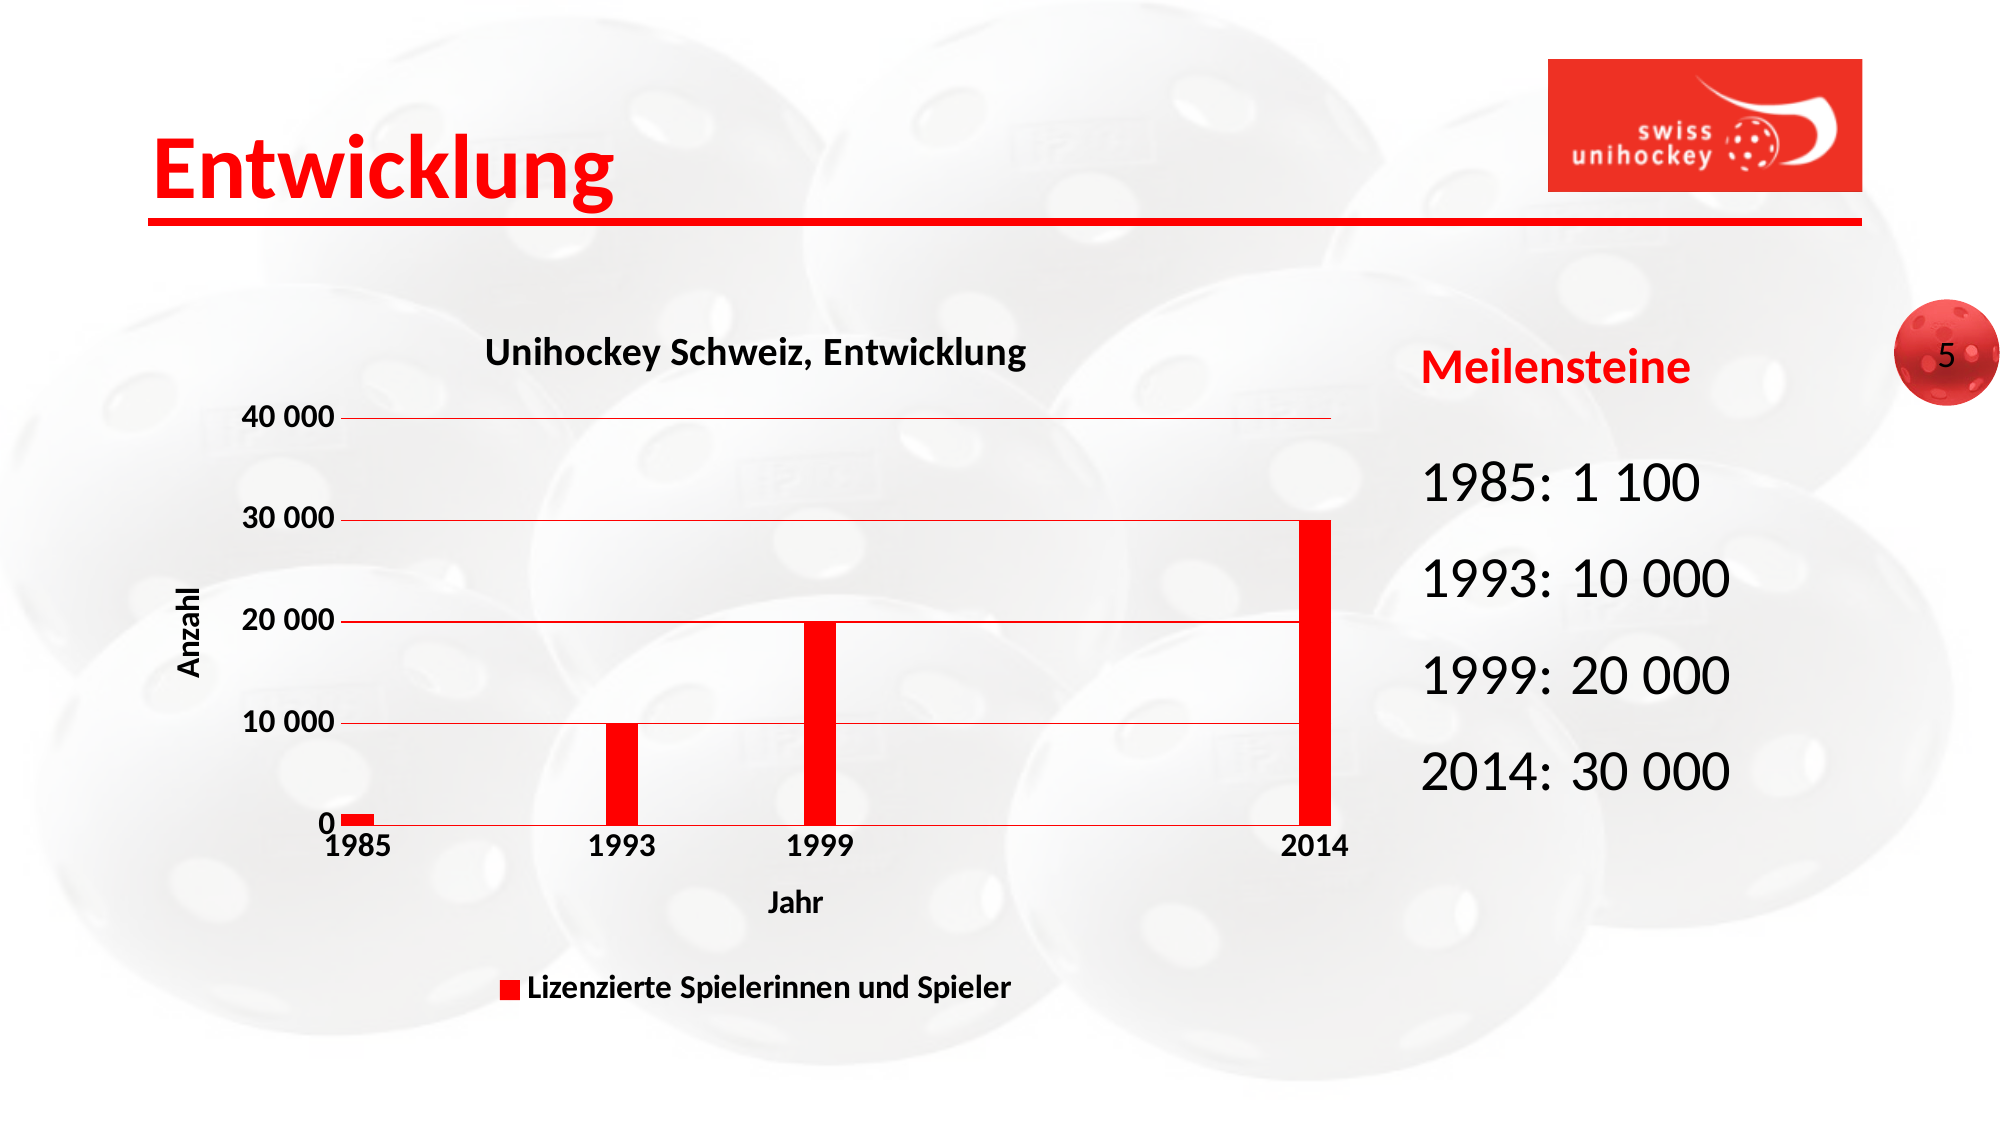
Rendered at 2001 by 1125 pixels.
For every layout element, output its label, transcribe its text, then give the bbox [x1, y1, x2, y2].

chart [137, 299, 1375, 1014]
title Entwicklung [137, 59, 1863, 278]
list 1985: 1 100 1993: 10 000 1999: 20 000 2014: 30 000 [1405, 443, 1863, 1014]
list Meilensteine [1405, 299, 1863, 435]
slide_number 5 [1894, 299, 2000, 406]
